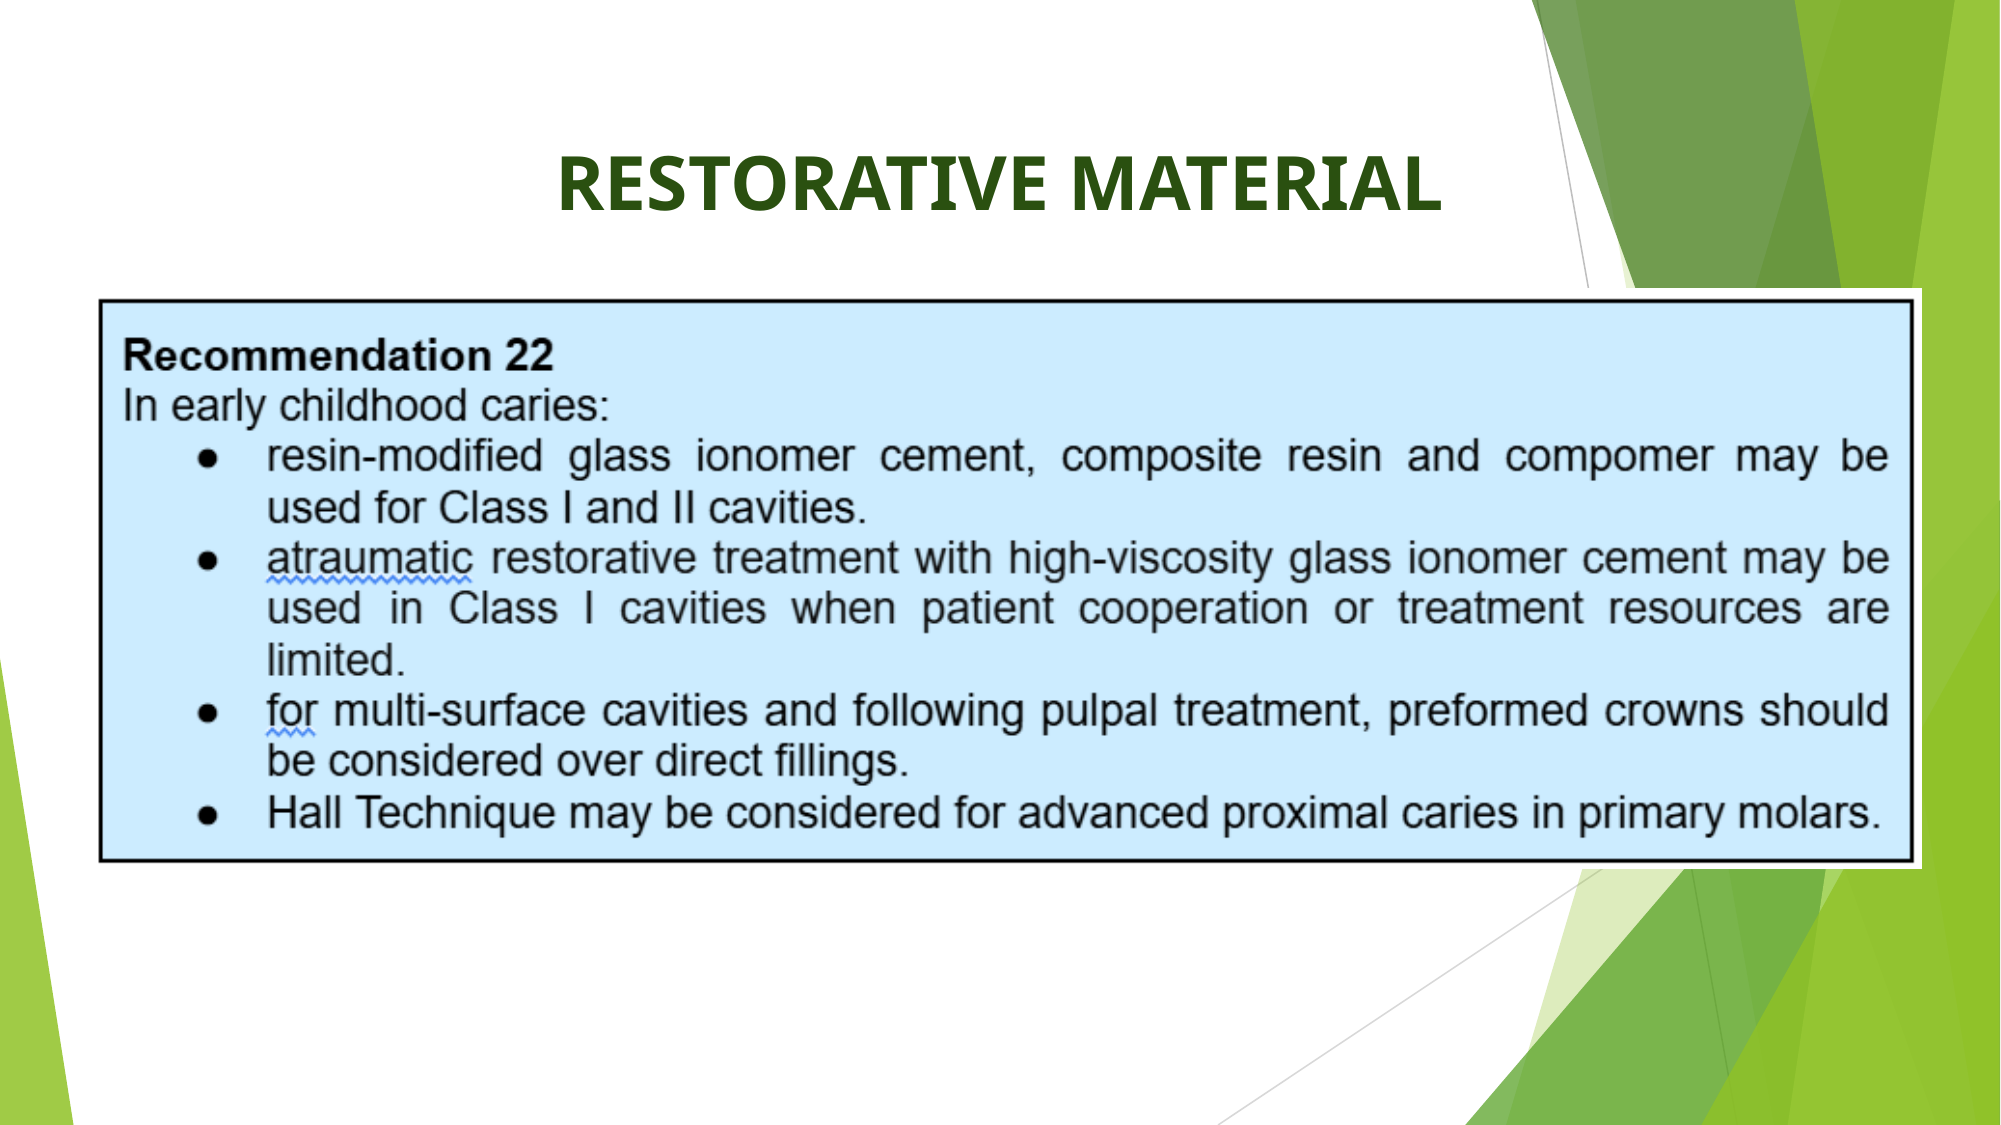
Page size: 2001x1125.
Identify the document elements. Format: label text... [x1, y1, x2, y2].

picture [78, 288, 1922, 869]
title RESTORATIVE MATERIAL [294, 71, 1706, 285]
